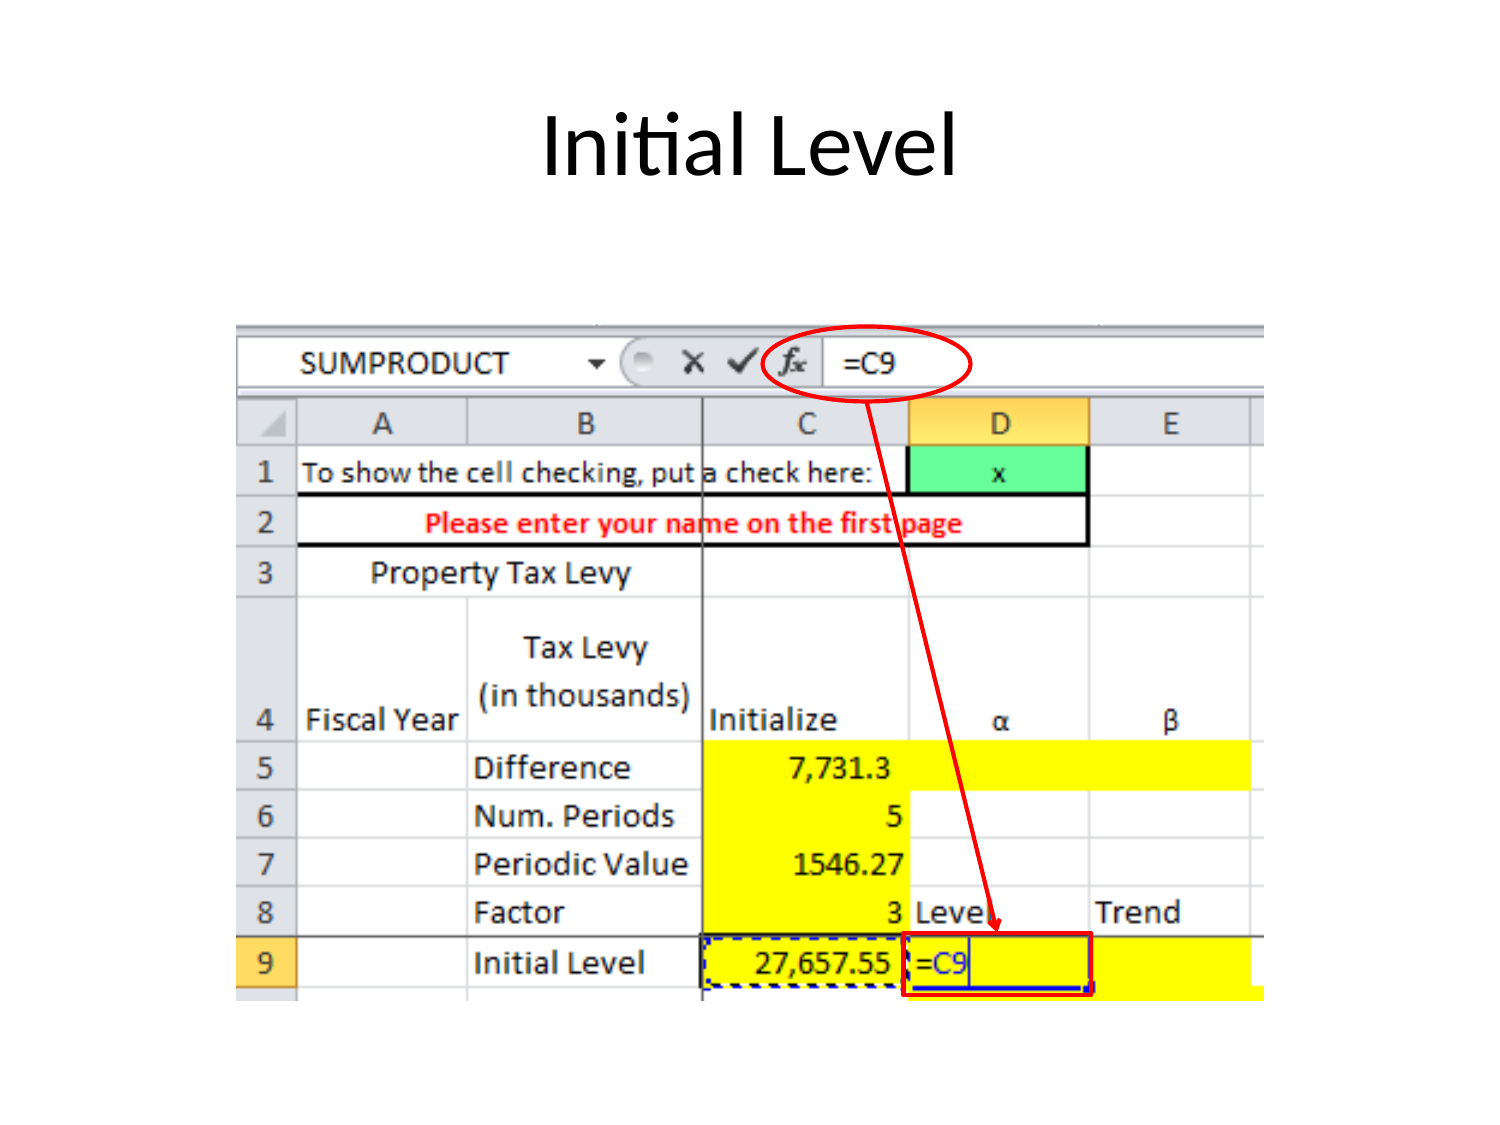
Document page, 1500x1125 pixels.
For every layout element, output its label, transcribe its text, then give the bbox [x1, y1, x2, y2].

title Initial Level [75, 45, 1425, 233]
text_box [762, 326, 1092, 996]
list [236, 324, 763, 1001]
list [1089, 324, 1264, 1001]
